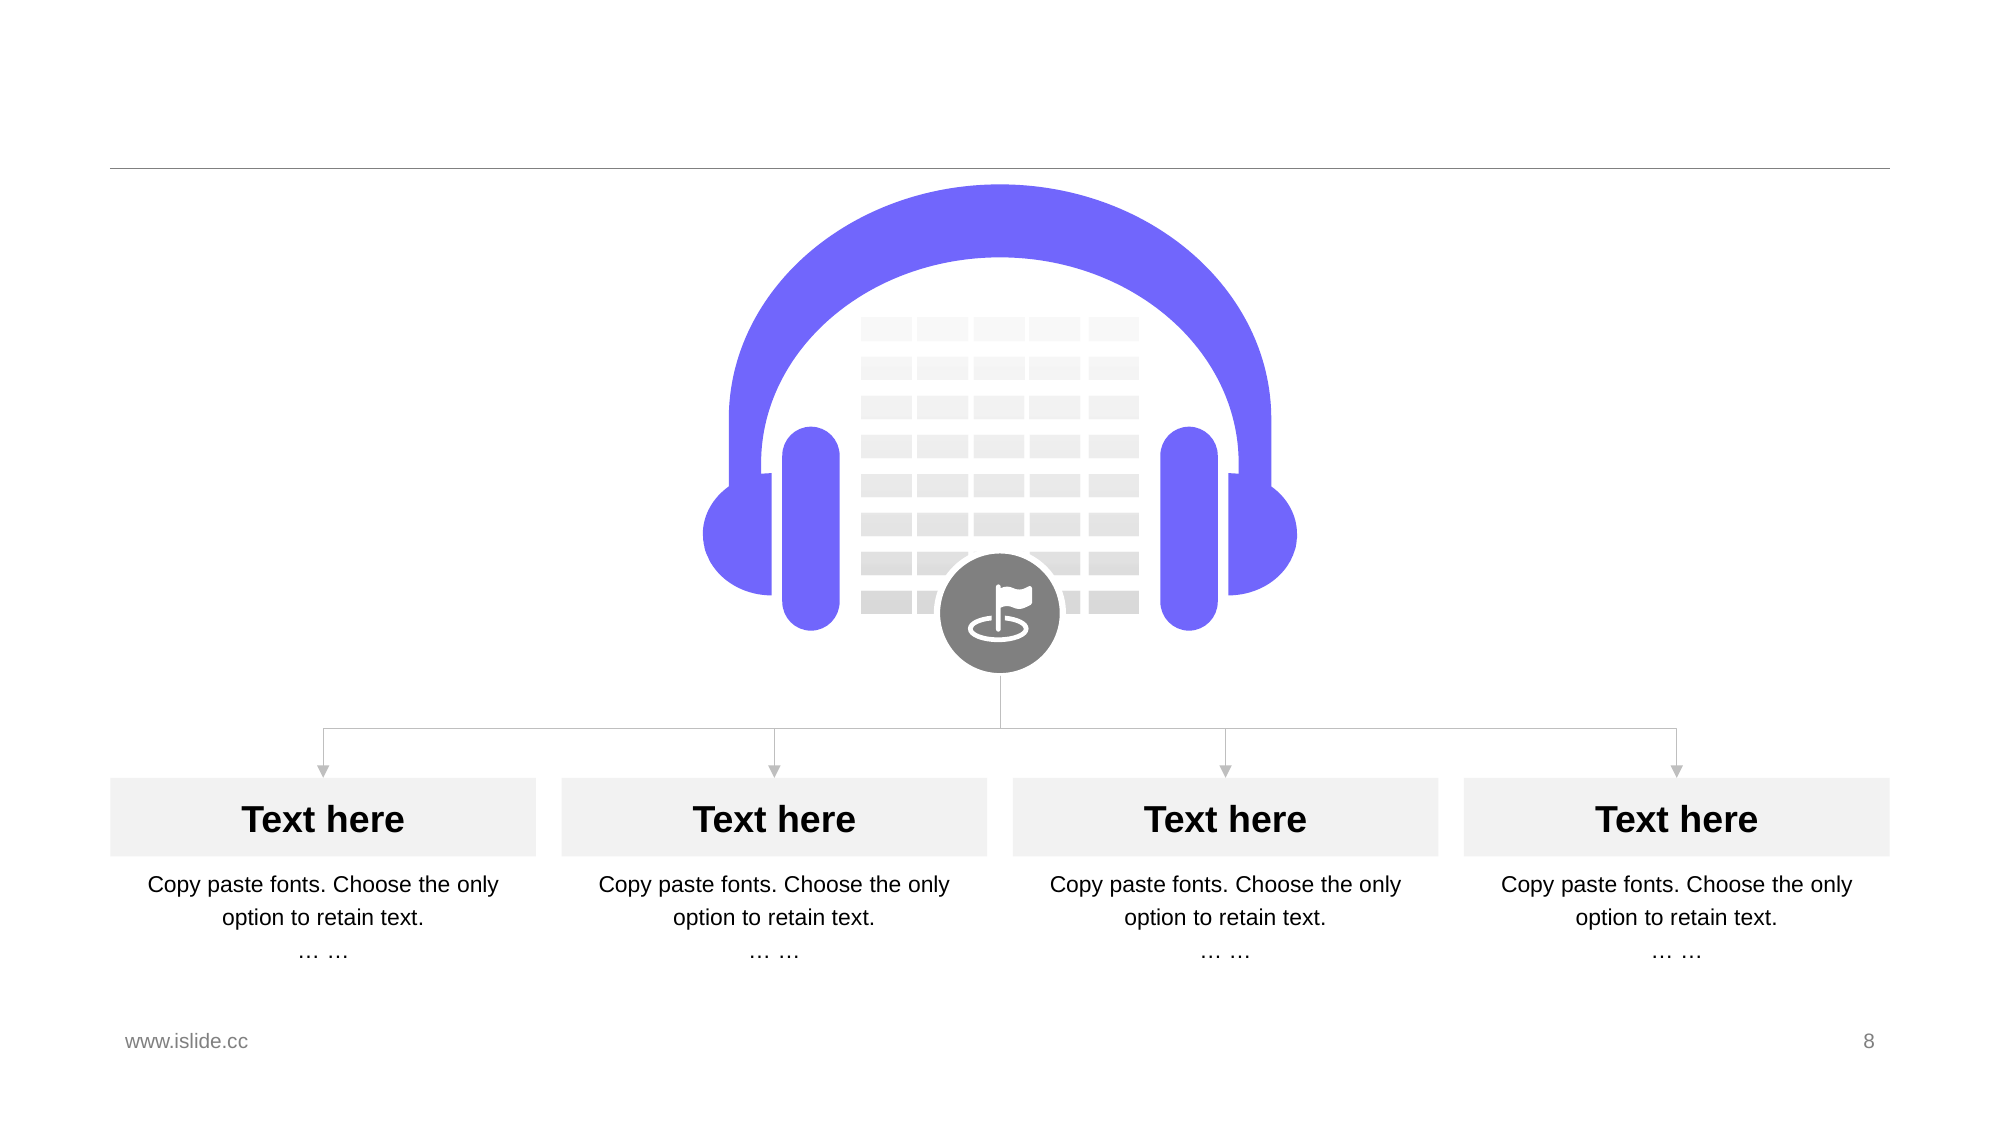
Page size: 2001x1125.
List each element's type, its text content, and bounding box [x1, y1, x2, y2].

slide_number 8 [1412, 1023, 1890, 1058]
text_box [110, 184, 1890, 1009]
footer www.islide.cc [109, 1023, 790, 1058]
